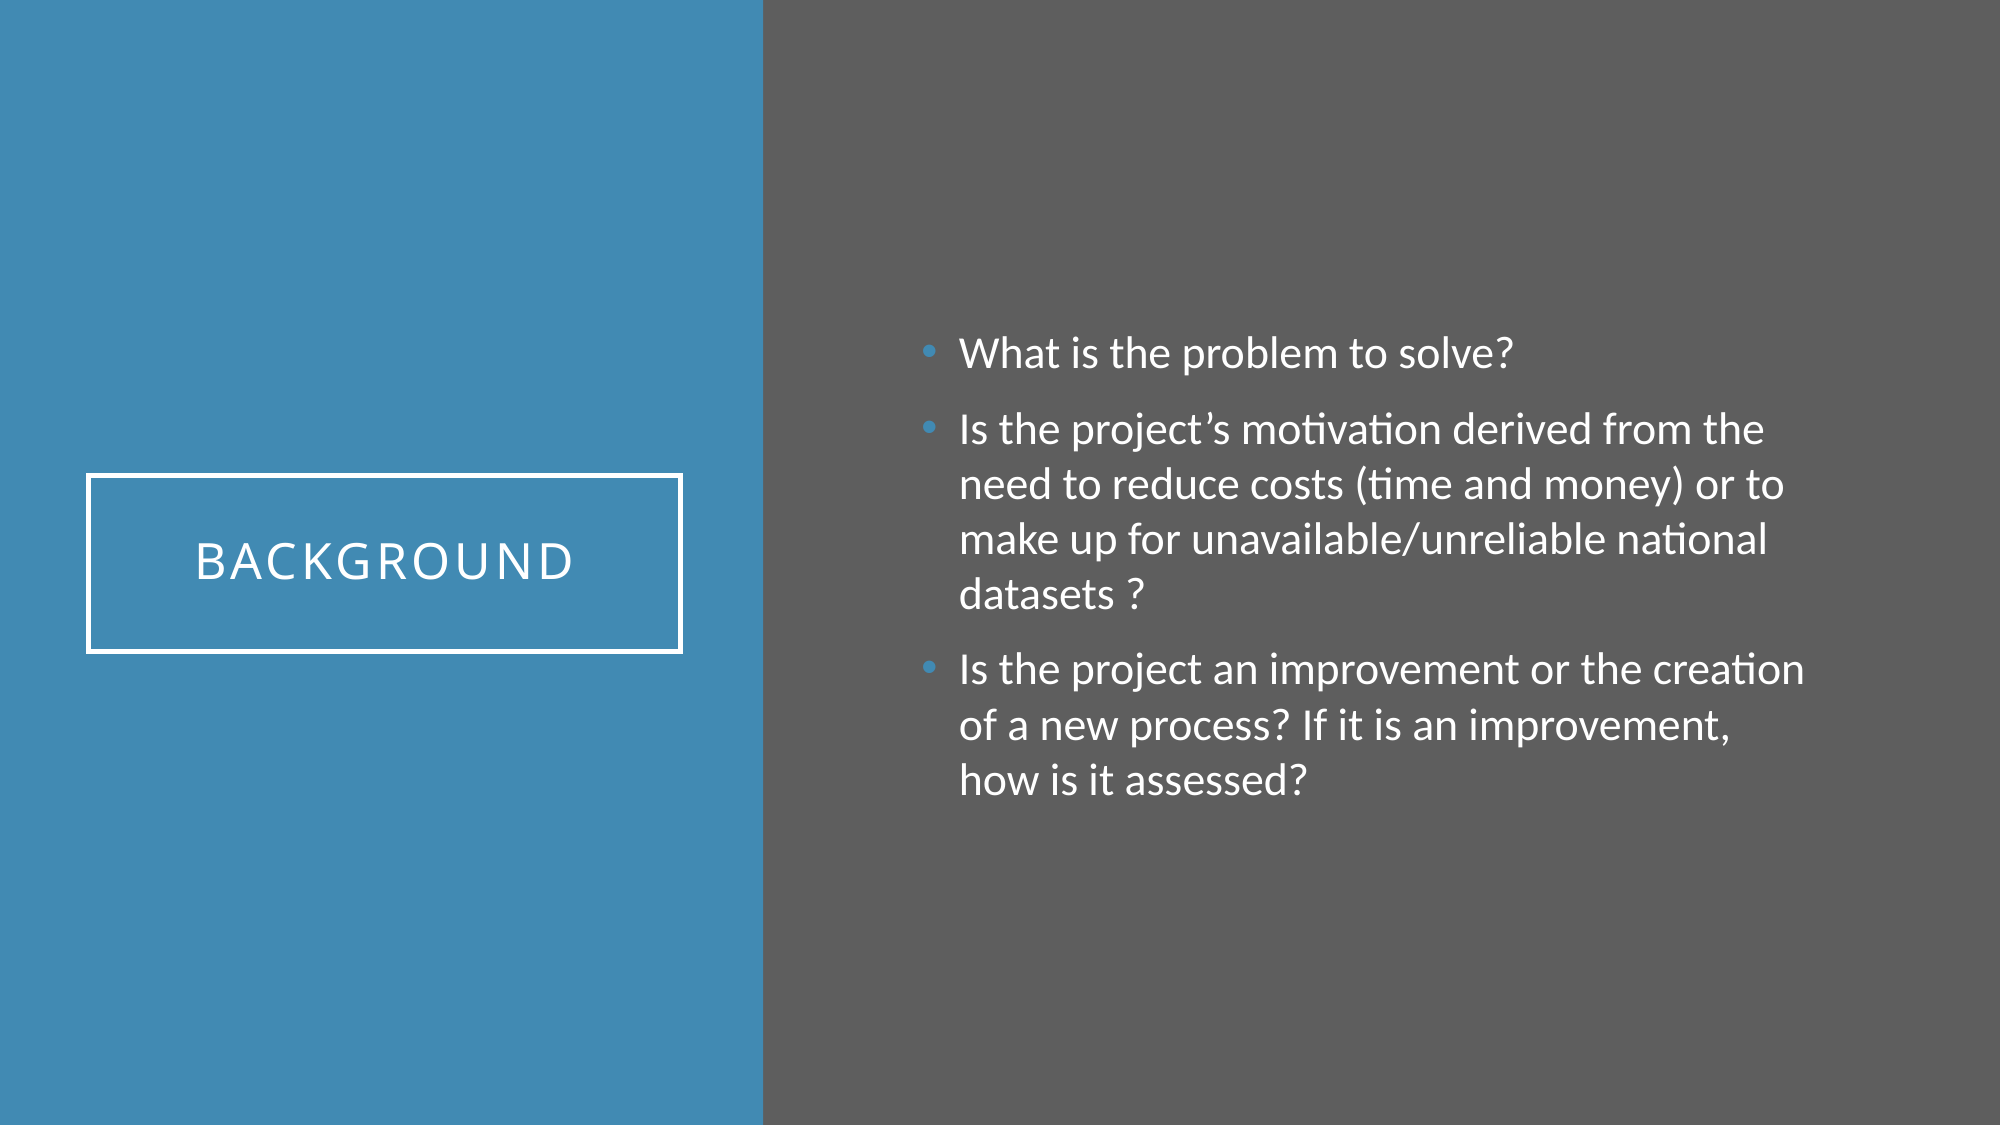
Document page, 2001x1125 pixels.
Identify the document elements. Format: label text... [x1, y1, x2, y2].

text_box [0, 0, 762, 1125]
title BACKGROUND [86, 473, 683, 654]
text_box [762, 0, 2000, 1125]
list What is the problem to solve? Is the project’s motivation derived from the need to reduce costs (time and money) or to make up for unavailable/unreliable national datasets ? Is the project an improvement or the creation of a new process? If it is an improvement, how is it assessed? [869, 159, 1825, 968]
